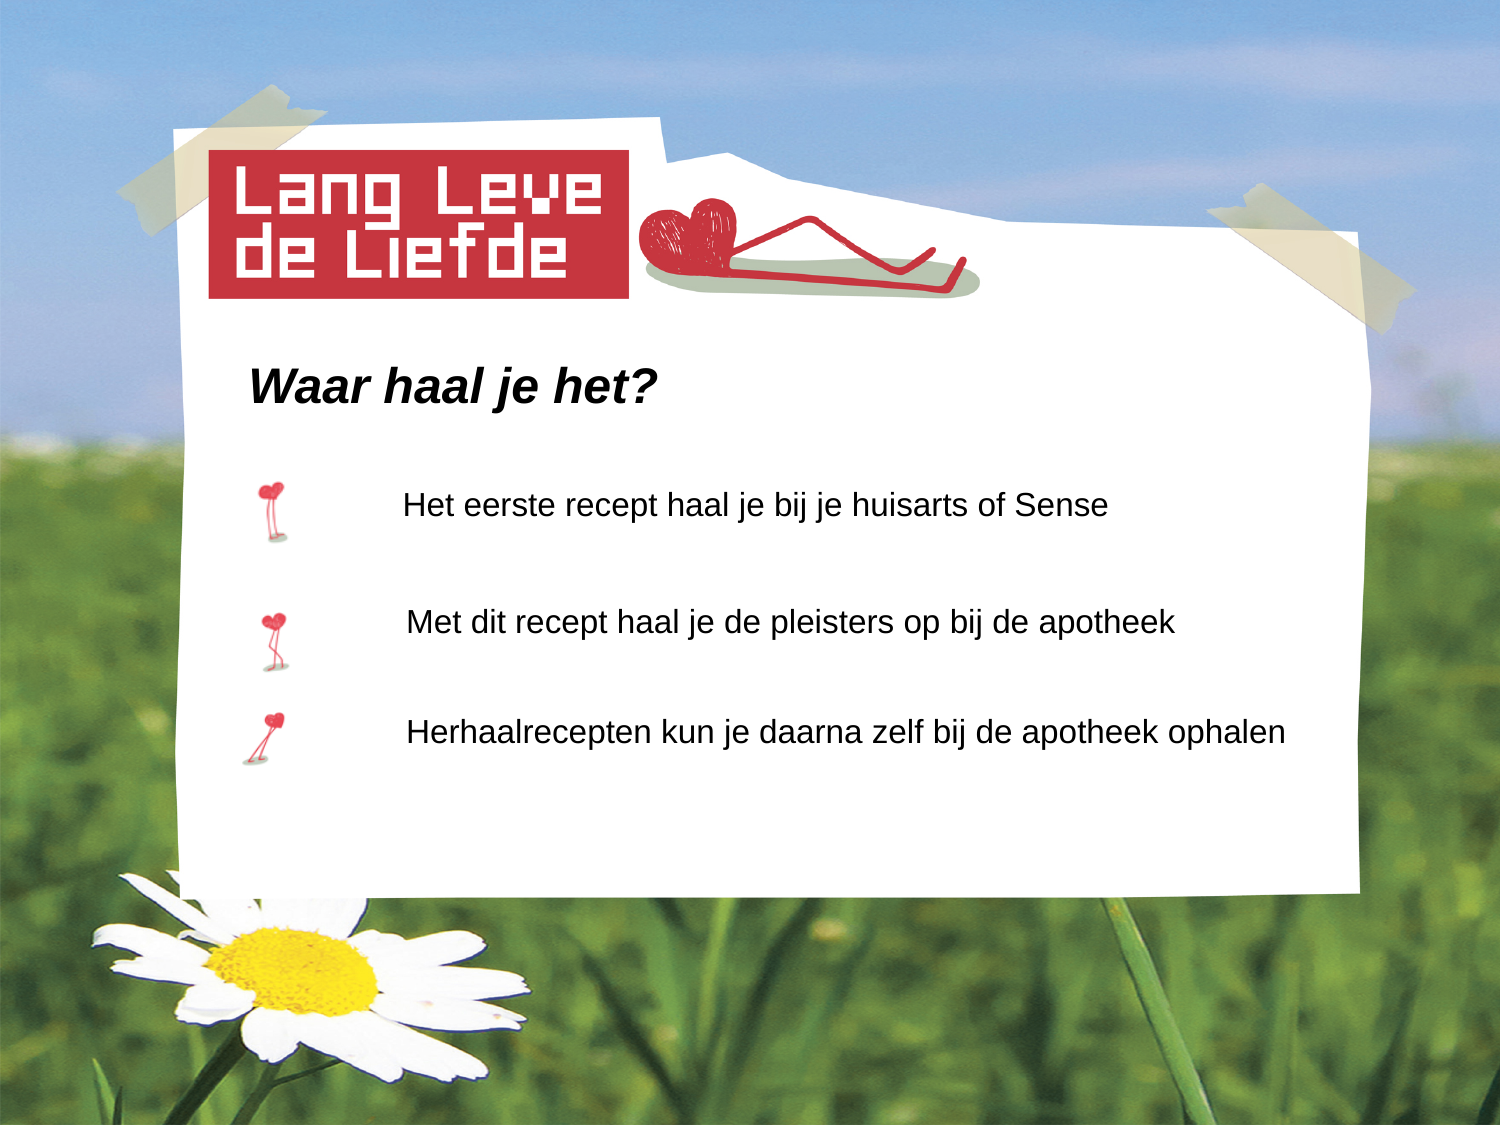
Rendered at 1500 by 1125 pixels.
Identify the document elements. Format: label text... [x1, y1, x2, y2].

list Waar haal je het? Het eerste recept haal je bij je huisarts of Sense Met dit recept haal je de pleisters op bij de apotheek Herhaalrecepten kun je daarna zelf bij de apotheek ophalen [219, 345, 1368, 869]
picture [0, 0, 1500, 1125]
